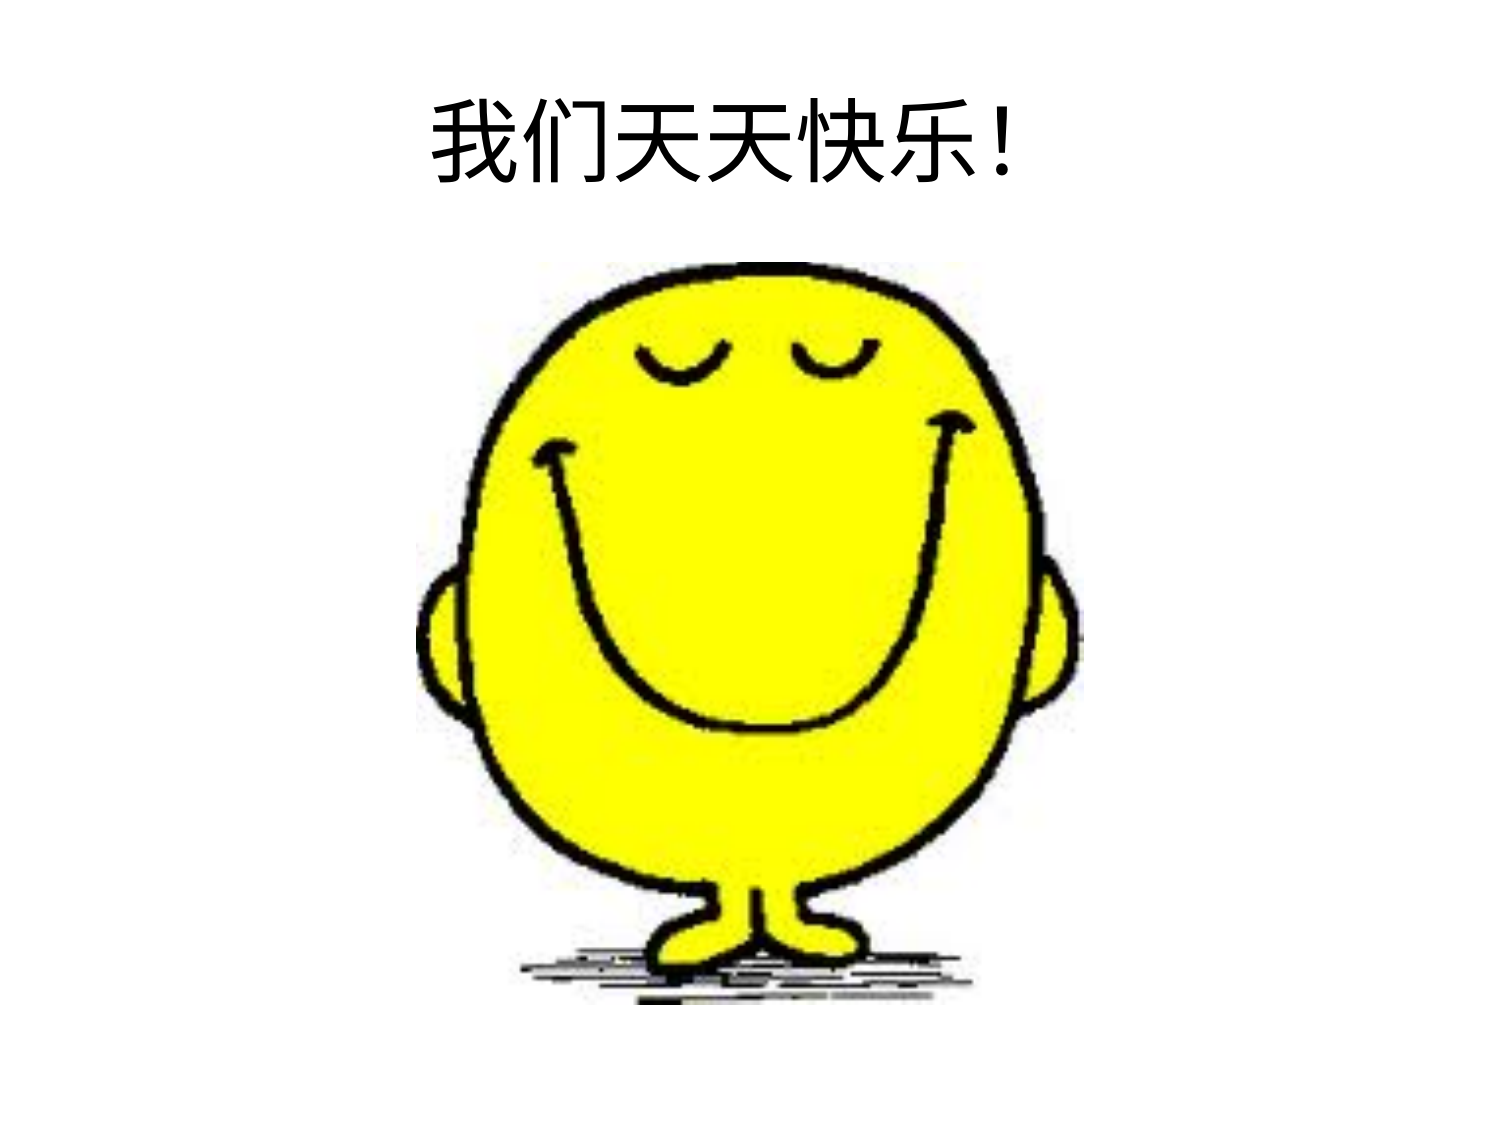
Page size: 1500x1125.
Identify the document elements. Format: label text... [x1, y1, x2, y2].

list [74, 262, 1426, 1006]
title 我们天天快乐！ [75, 45, 1425, 233]
